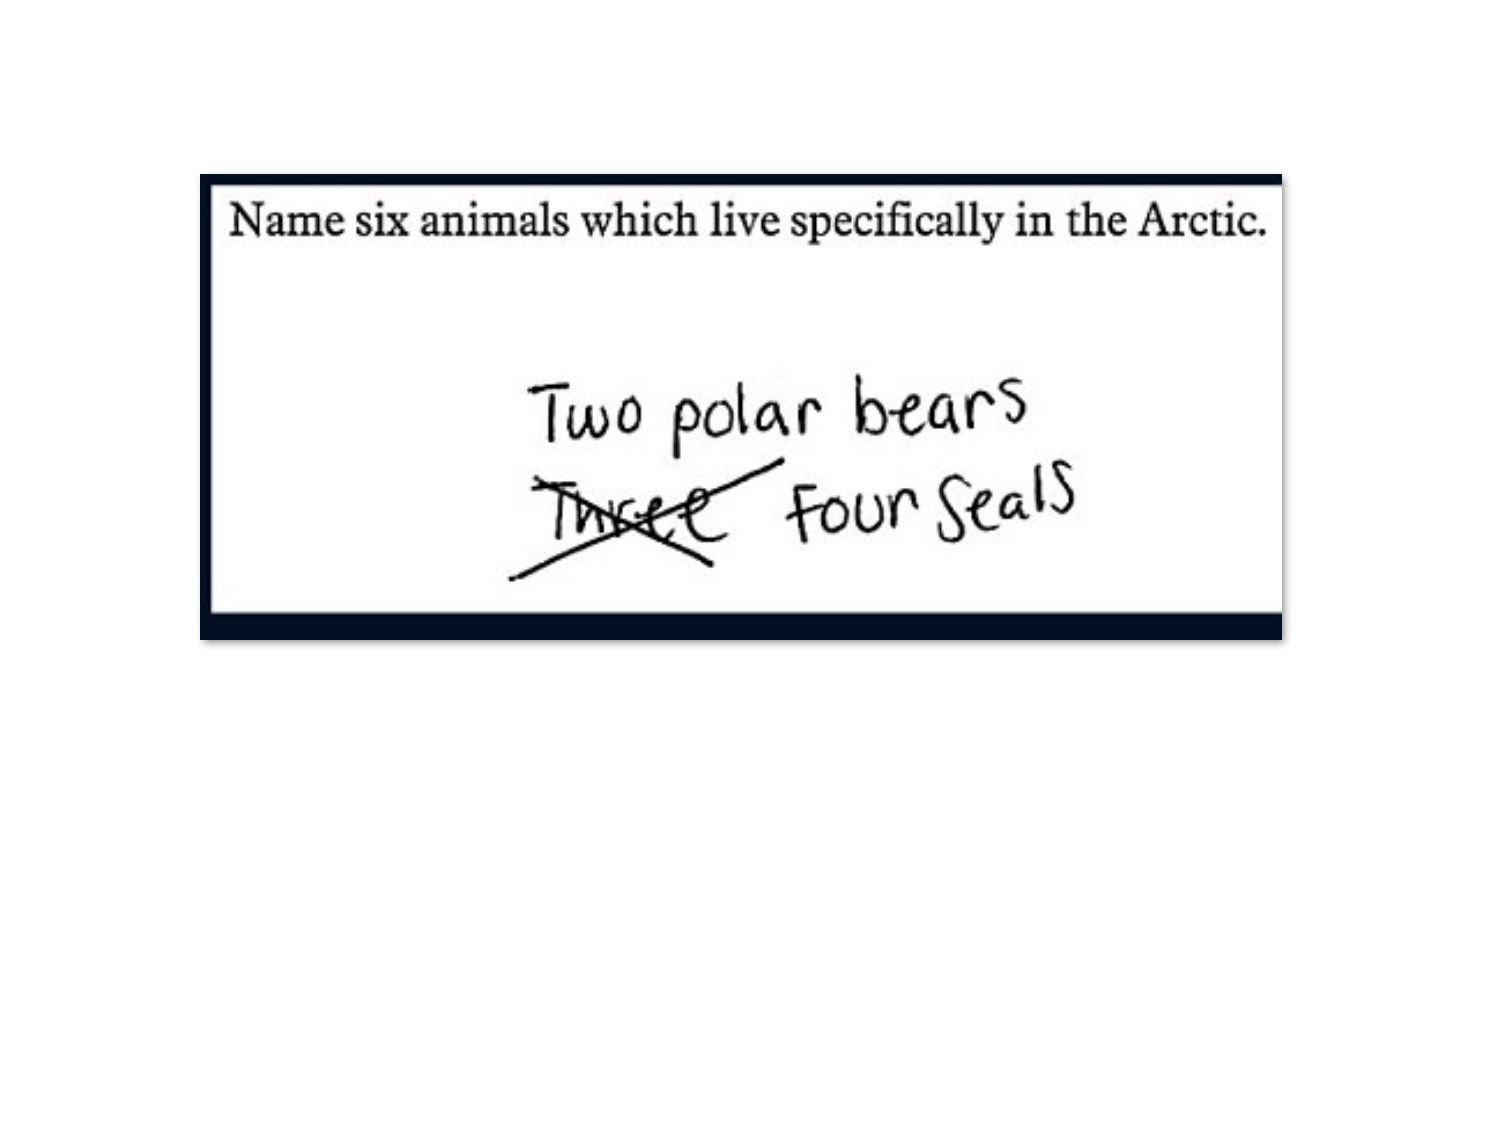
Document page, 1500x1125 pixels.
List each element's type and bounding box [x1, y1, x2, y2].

list [199, 174, 1282, 640]
